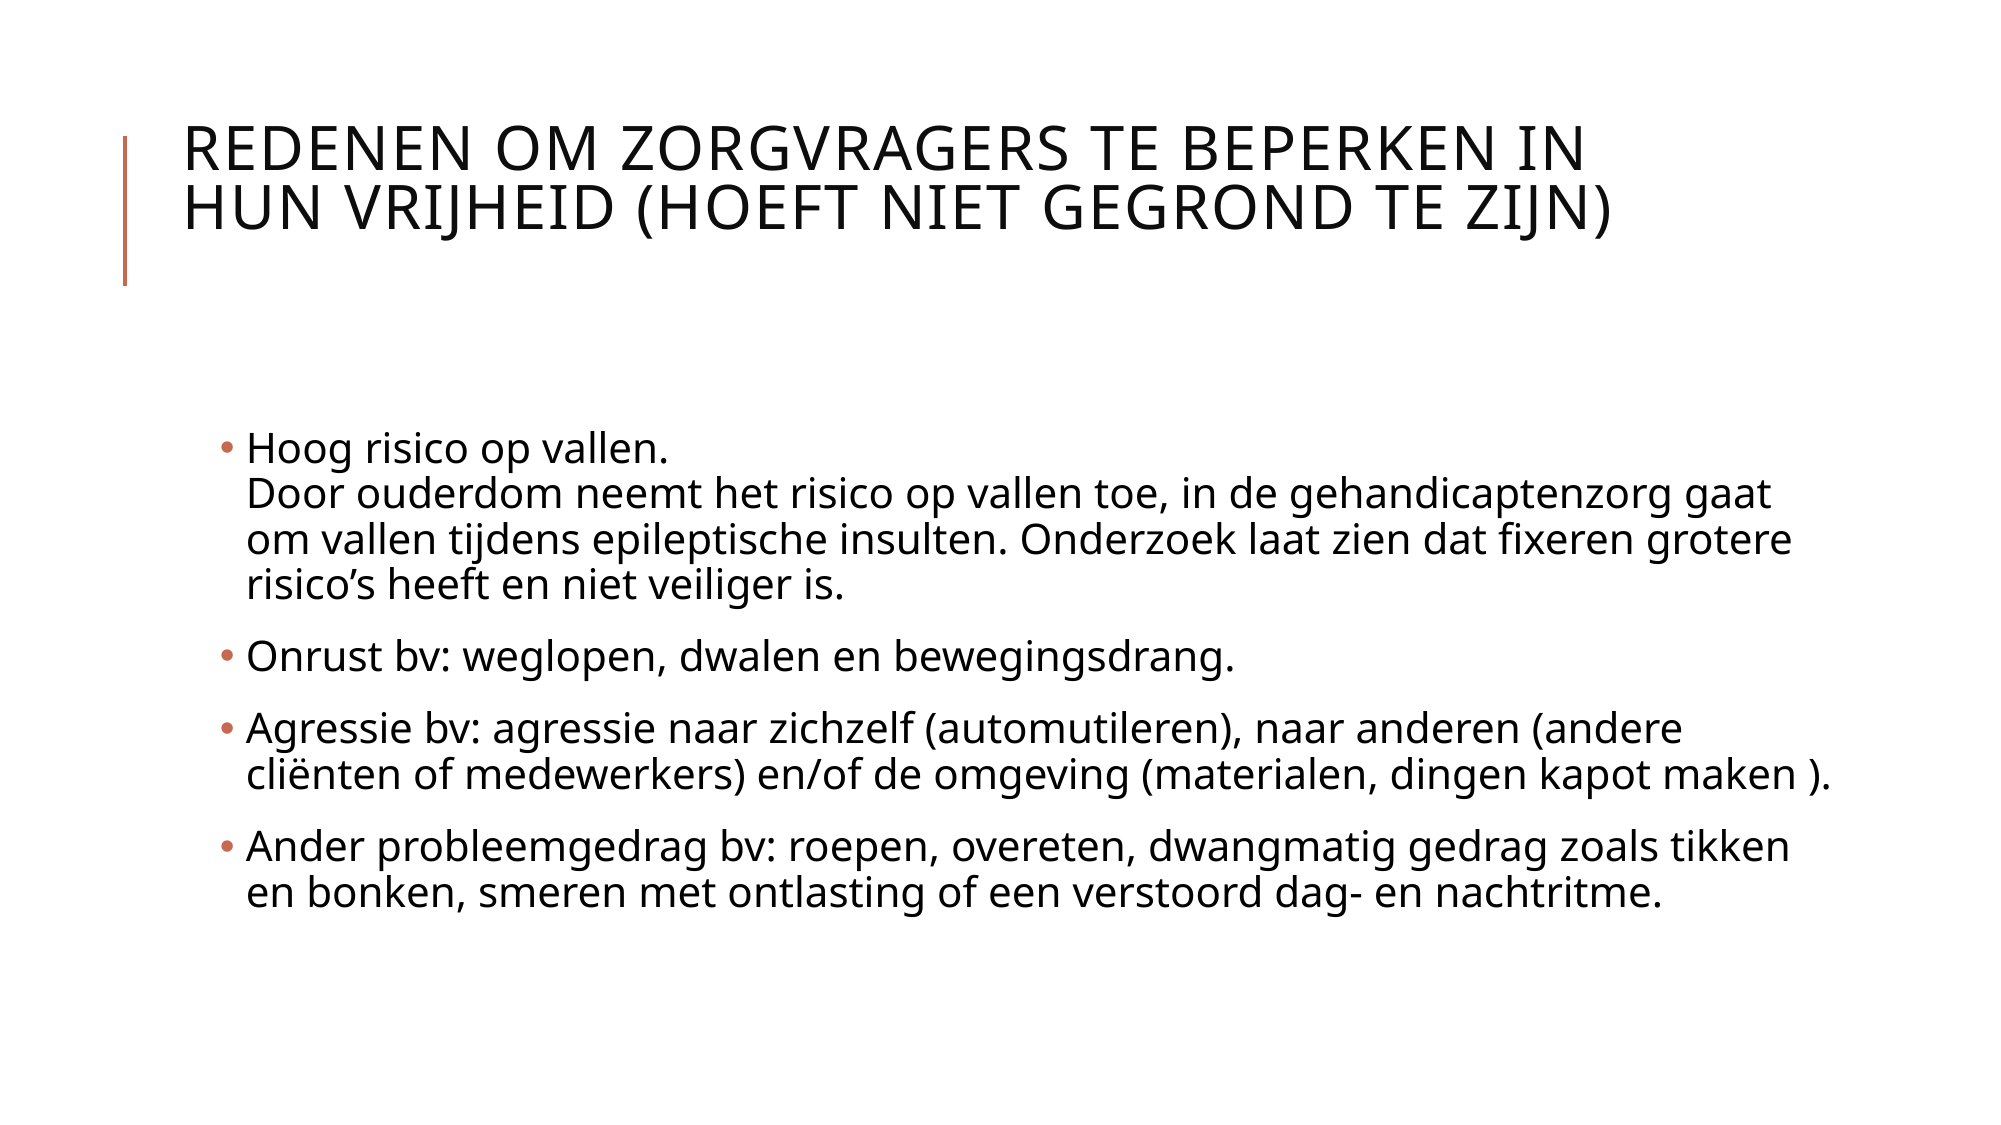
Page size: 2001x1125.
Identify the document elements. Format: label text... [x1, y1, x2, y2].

title Redenen om zorgvragers te beperken in hun vrijheid (hoeft niet gegrond te zijn) [168, 96, 1763, 342]
list Hoog risico op vallen. Door ouderdom neemt het risico op vallen toe, in de gehandicaptenzorg gaat om vallen tijdens epileptische insulten. Onderzoek laat zien dat fixeren grotere risico’s heeft en niet veiliger is. Onrust bv: weglopen, dwalen en bewegingsdrang. Agressie bv: agressie naar zichzelf (automutileren), naar anderen (andere cliënten of medewerkers) en/of de omgeving (materialen, dingen kapot maken ). Ander probleemgedrag bv: roepen, overeten, dwangmatig gedrag zoals tikken en bonken, smeren met ontlasting of een verstoord dag- en nachtritme. [212, 419, 1844, 964]
